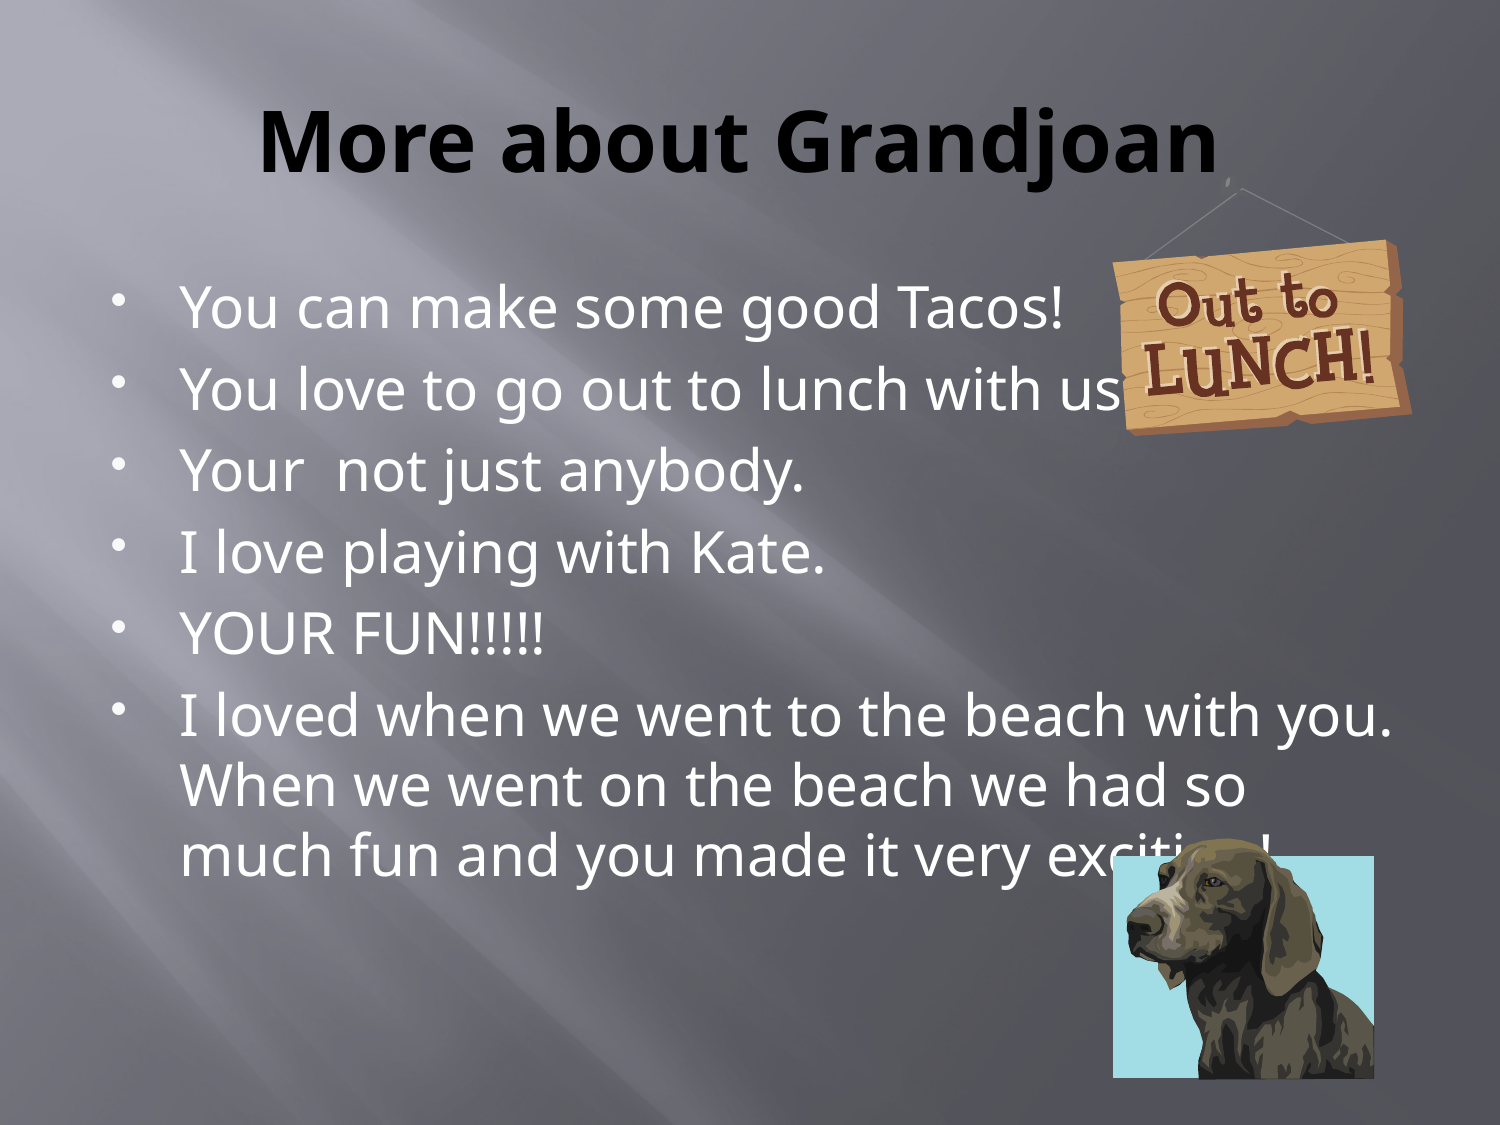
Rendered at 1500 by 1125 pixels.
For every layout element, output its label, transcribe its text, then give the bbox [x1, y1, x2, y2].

picture [1112, 837, 1376, 1081]
title More about Grandjoan [75, 45, 1425, 233]
picture [1112, 174, 1413, 437]
list You can make some good Tacos! You love to go out to lunch with us. Your not just anybody. I love playing with Kate. YOUR FUN!!!!! I loved when we went to the beach with you. When we went on the beach we had so much fun and you made it very exciting! [75, 262, 1425, 1035]
